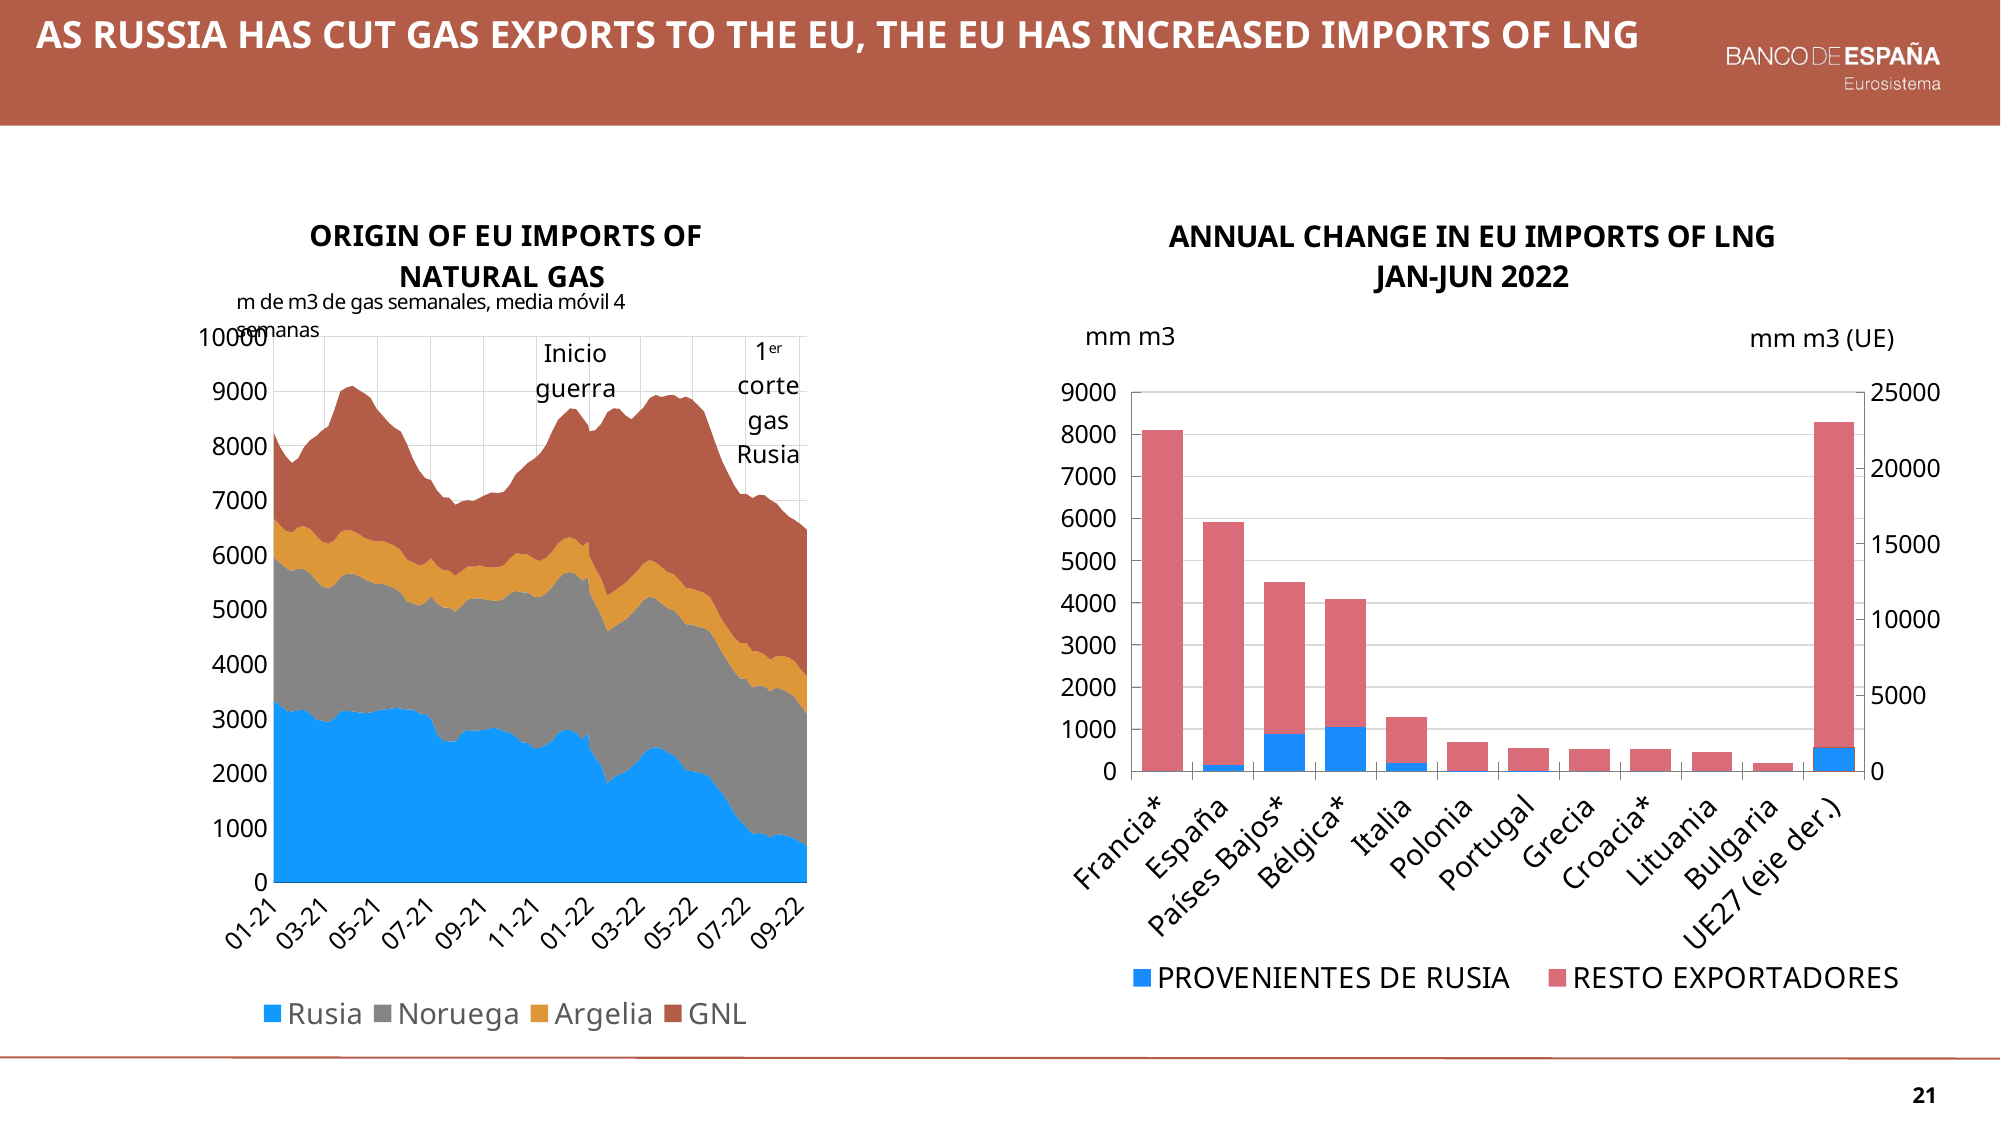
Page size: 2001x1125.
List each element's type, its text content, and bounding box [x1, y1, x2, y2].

title As Russia has cut gas exports to the eu, the eu has increased imports of lng [21, 8, 1721, 100]
slide_number 21 [1843, 1074, 1938, 1122]
chart [184, 185, 823, 1047]
chart [1047, 185, 1969, 1047]
picture [1727, 42, 1941, 90]
